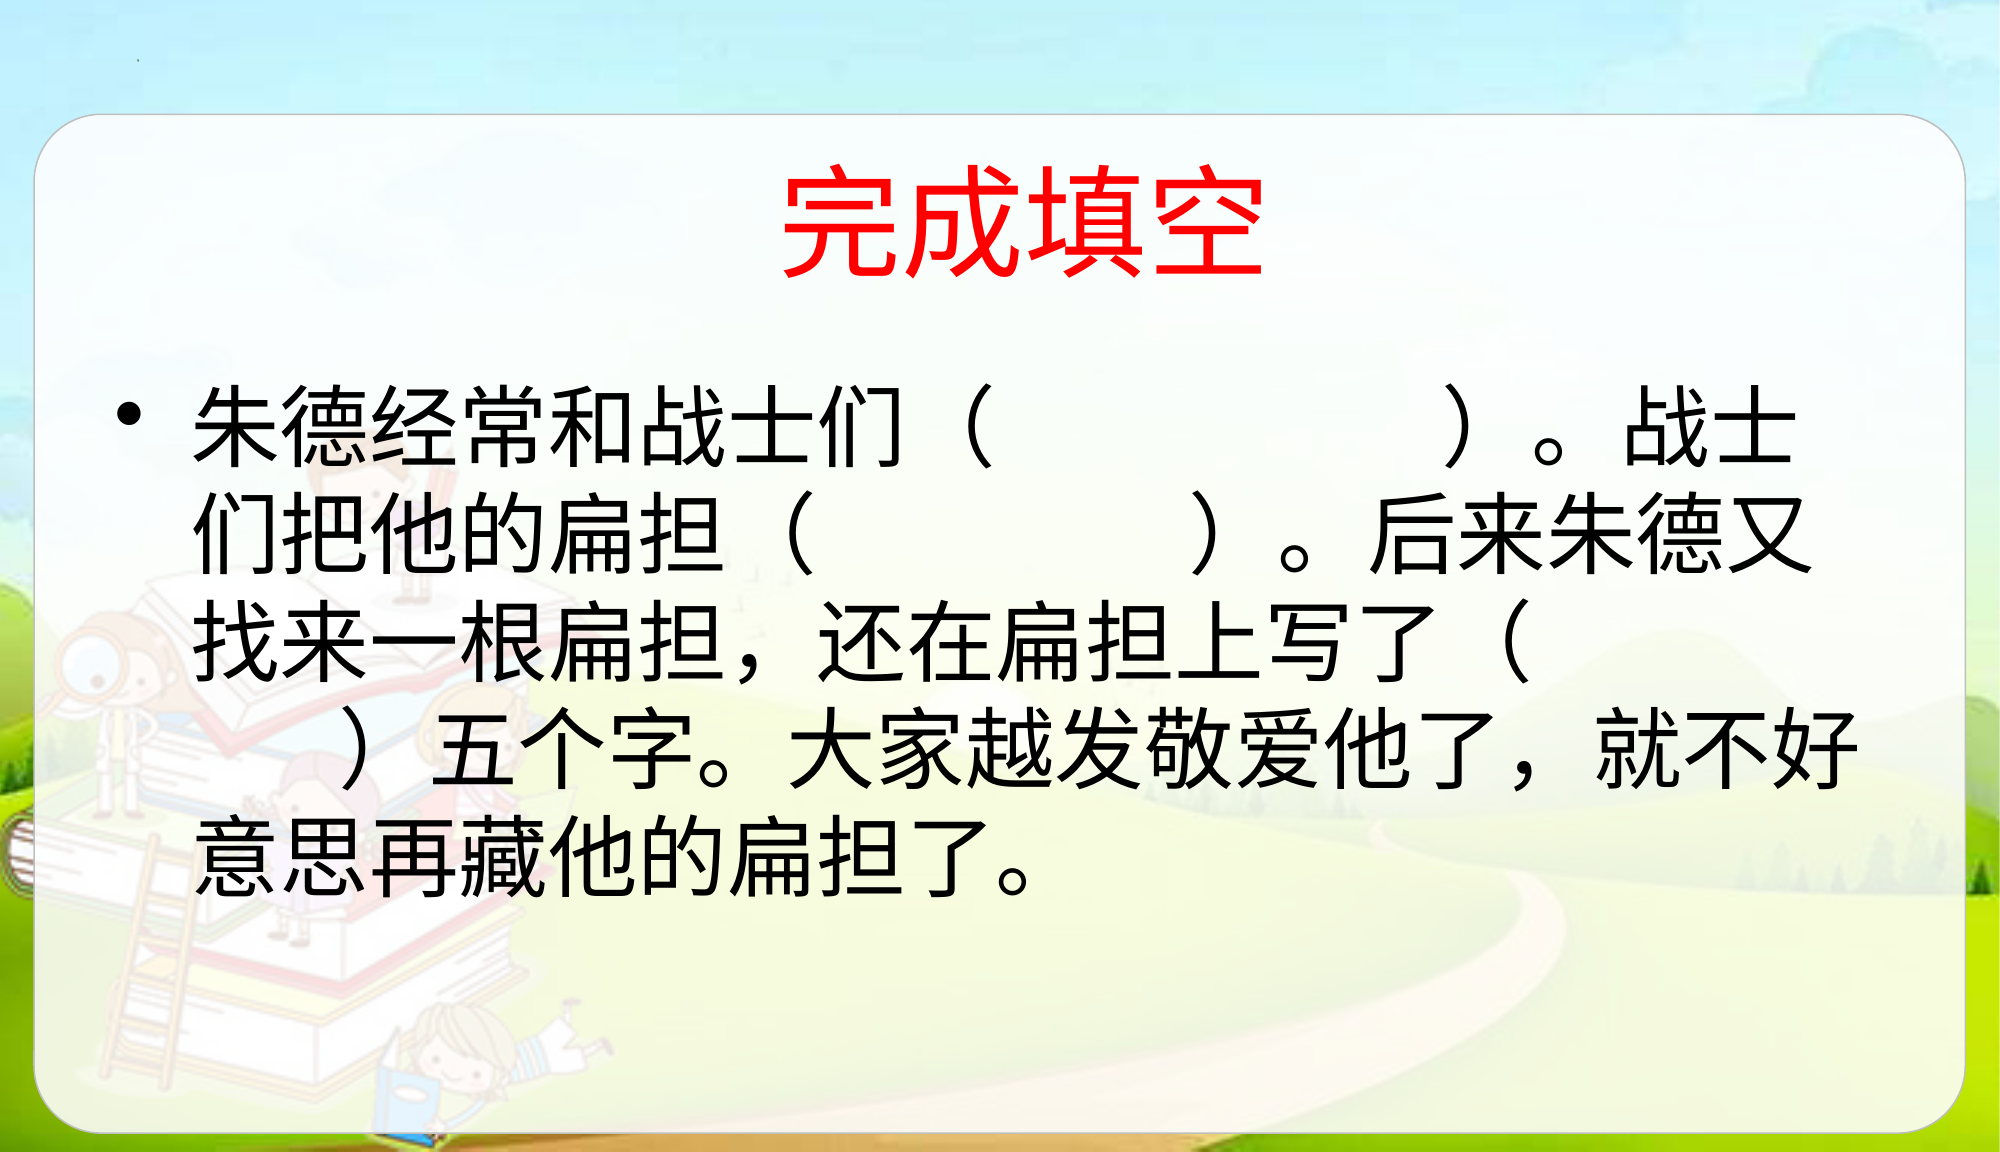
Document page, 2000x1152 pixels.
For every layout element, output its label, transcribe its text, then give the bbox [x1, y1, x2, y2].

list 朱德经常和战士们（ ）。战士们把他的扁担（ ）。后来朱德又找来一根扁担，还在扁担上写了（ ）五个字。大家越发敬爱他了，就不好意思再藏他的扁担了。 [99, 363, 1900, 1003]
picture [0, 0, 2000, 1152]
title 完成填空 [125, 138, 1925, 331]
